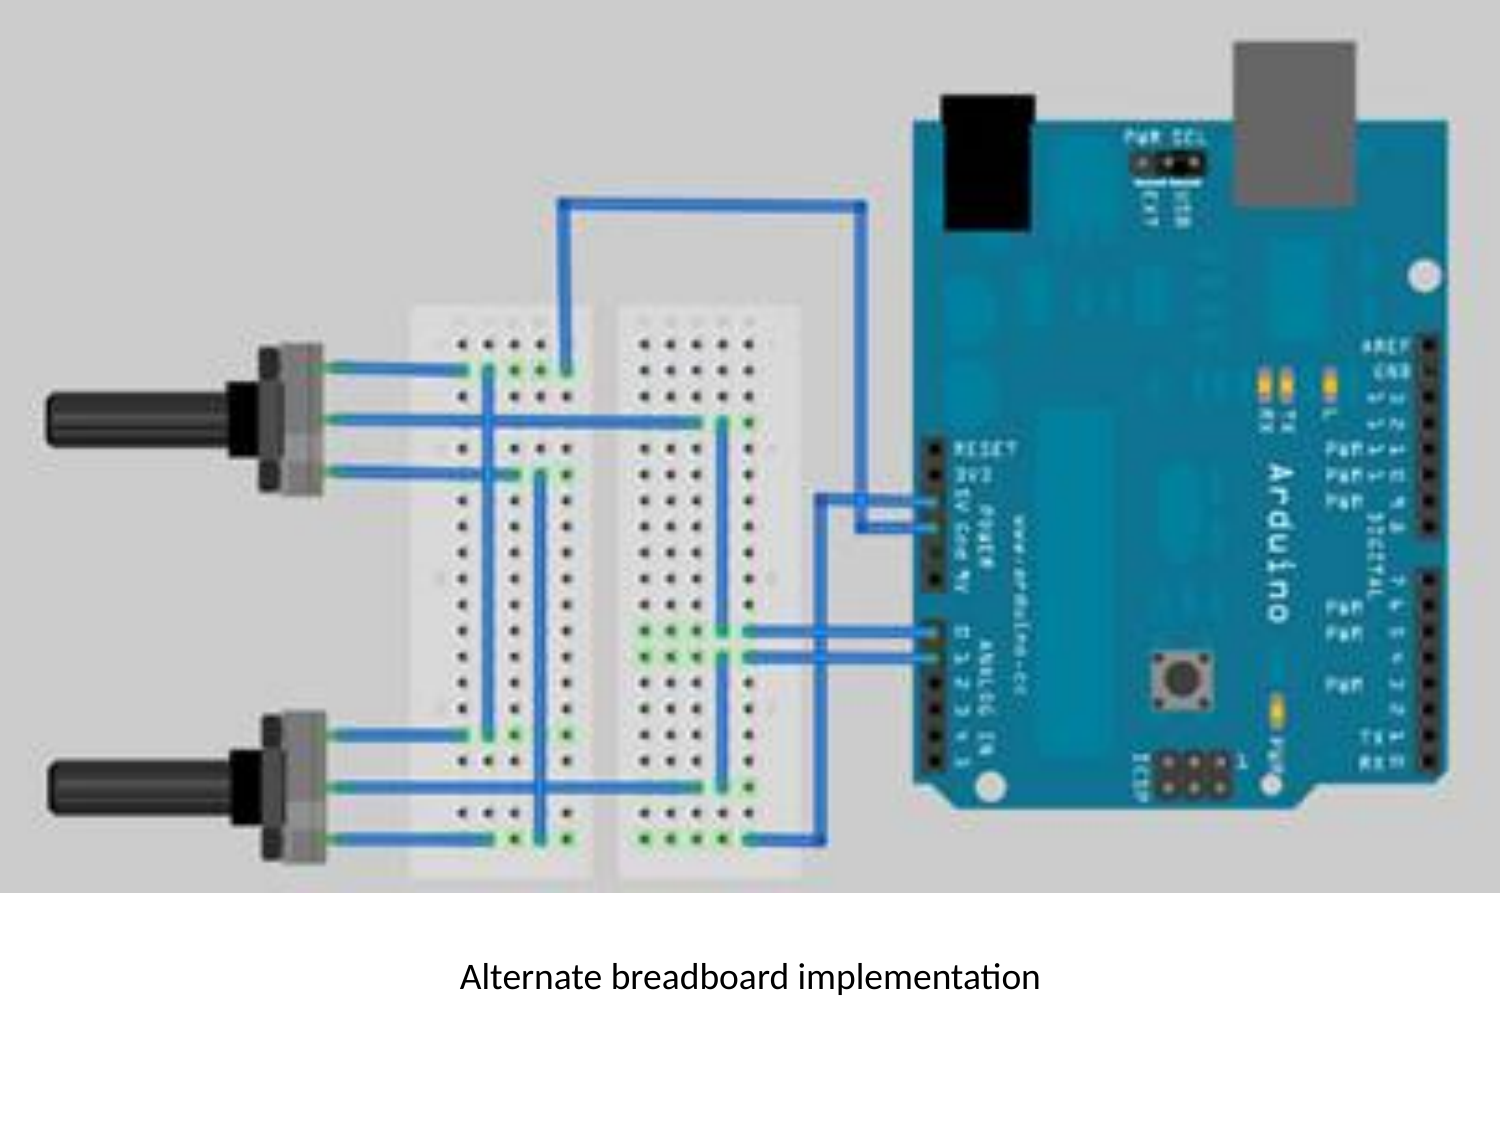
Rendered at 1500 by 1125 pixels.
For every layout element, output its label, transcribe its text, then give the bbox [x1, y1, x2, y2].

text_box Alternate breadboard implementation [445, 944, 1057, 1005]
picture [0, 0, 1500, 893]
